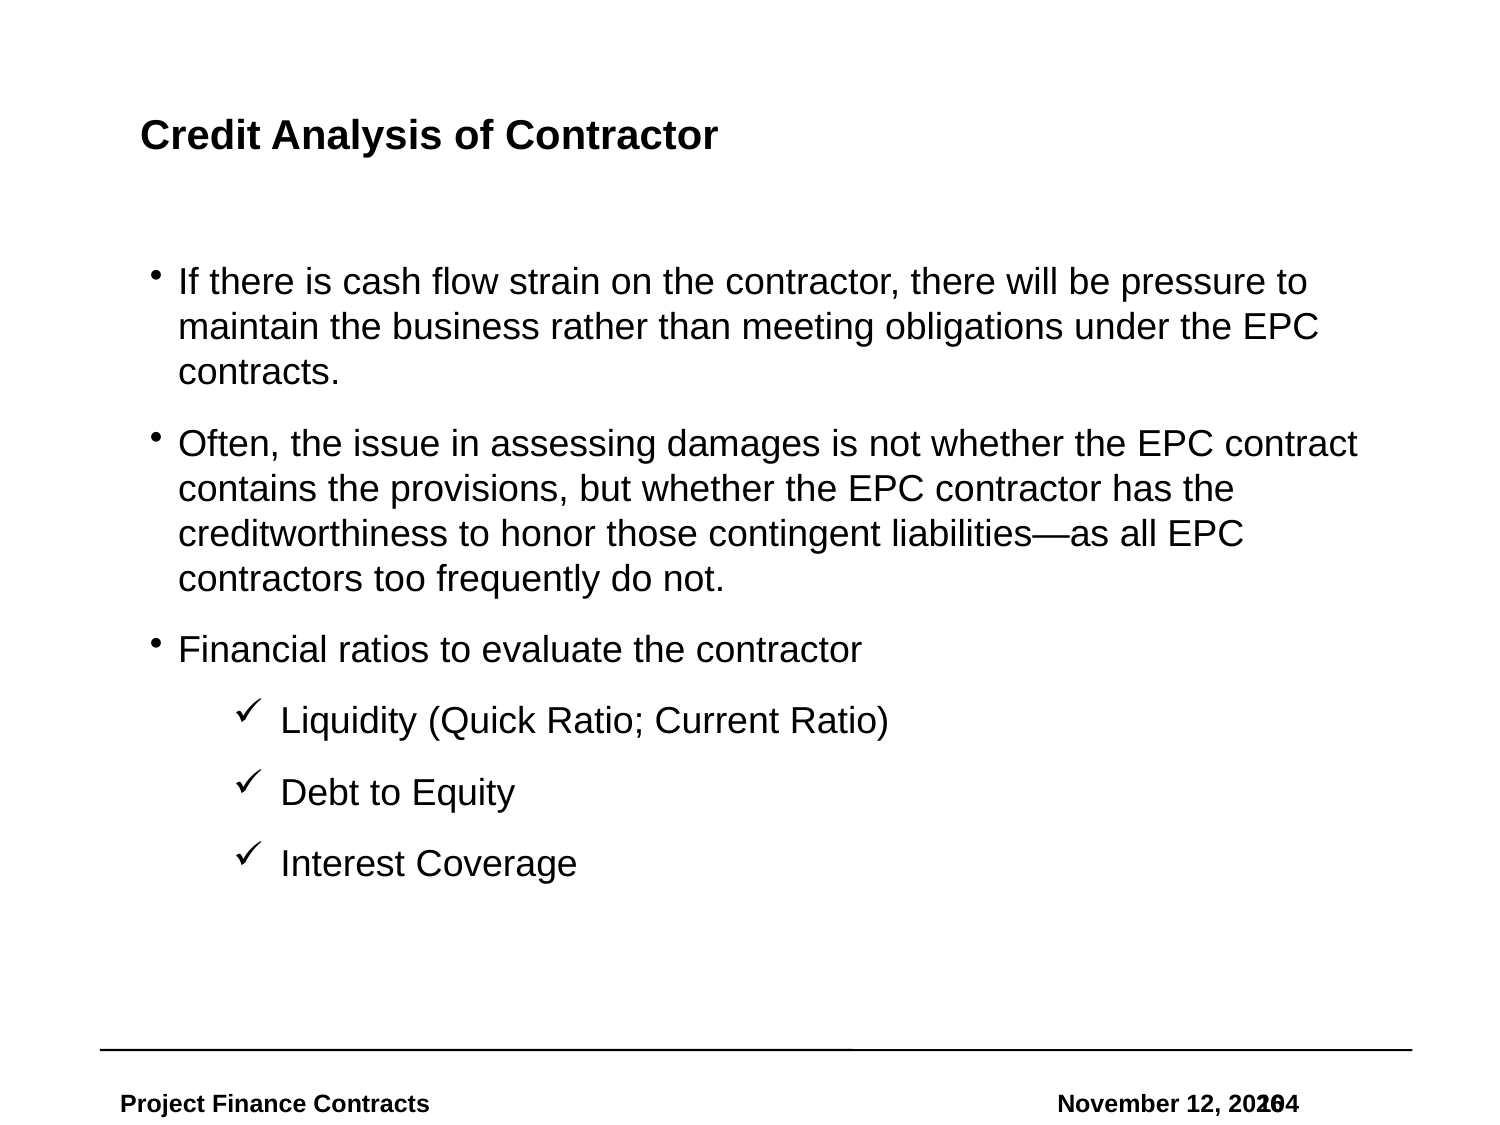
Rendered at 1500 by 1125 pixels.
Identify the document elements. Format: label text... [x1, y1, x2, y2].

title Credit Analysis of Contractor [124, 99, 1288, 226]
list If there is cash flow strain on the contractor, there will be pressure to maintain the business rather than meeting obligations under the EPC contracts. Often, the issue in assessing damages is not whether the EPC contract contains the provisions, but whether the EPC contractor has the creditworthiness to honor those contingent liabilities—as all EPC contractors too frequently do not. Financial ratios to evaluate the contractor Liquidity (Quick Ratio; Current Ratio) Debt to Equity Interest Coverage [124, 249, 1376, 1001]
